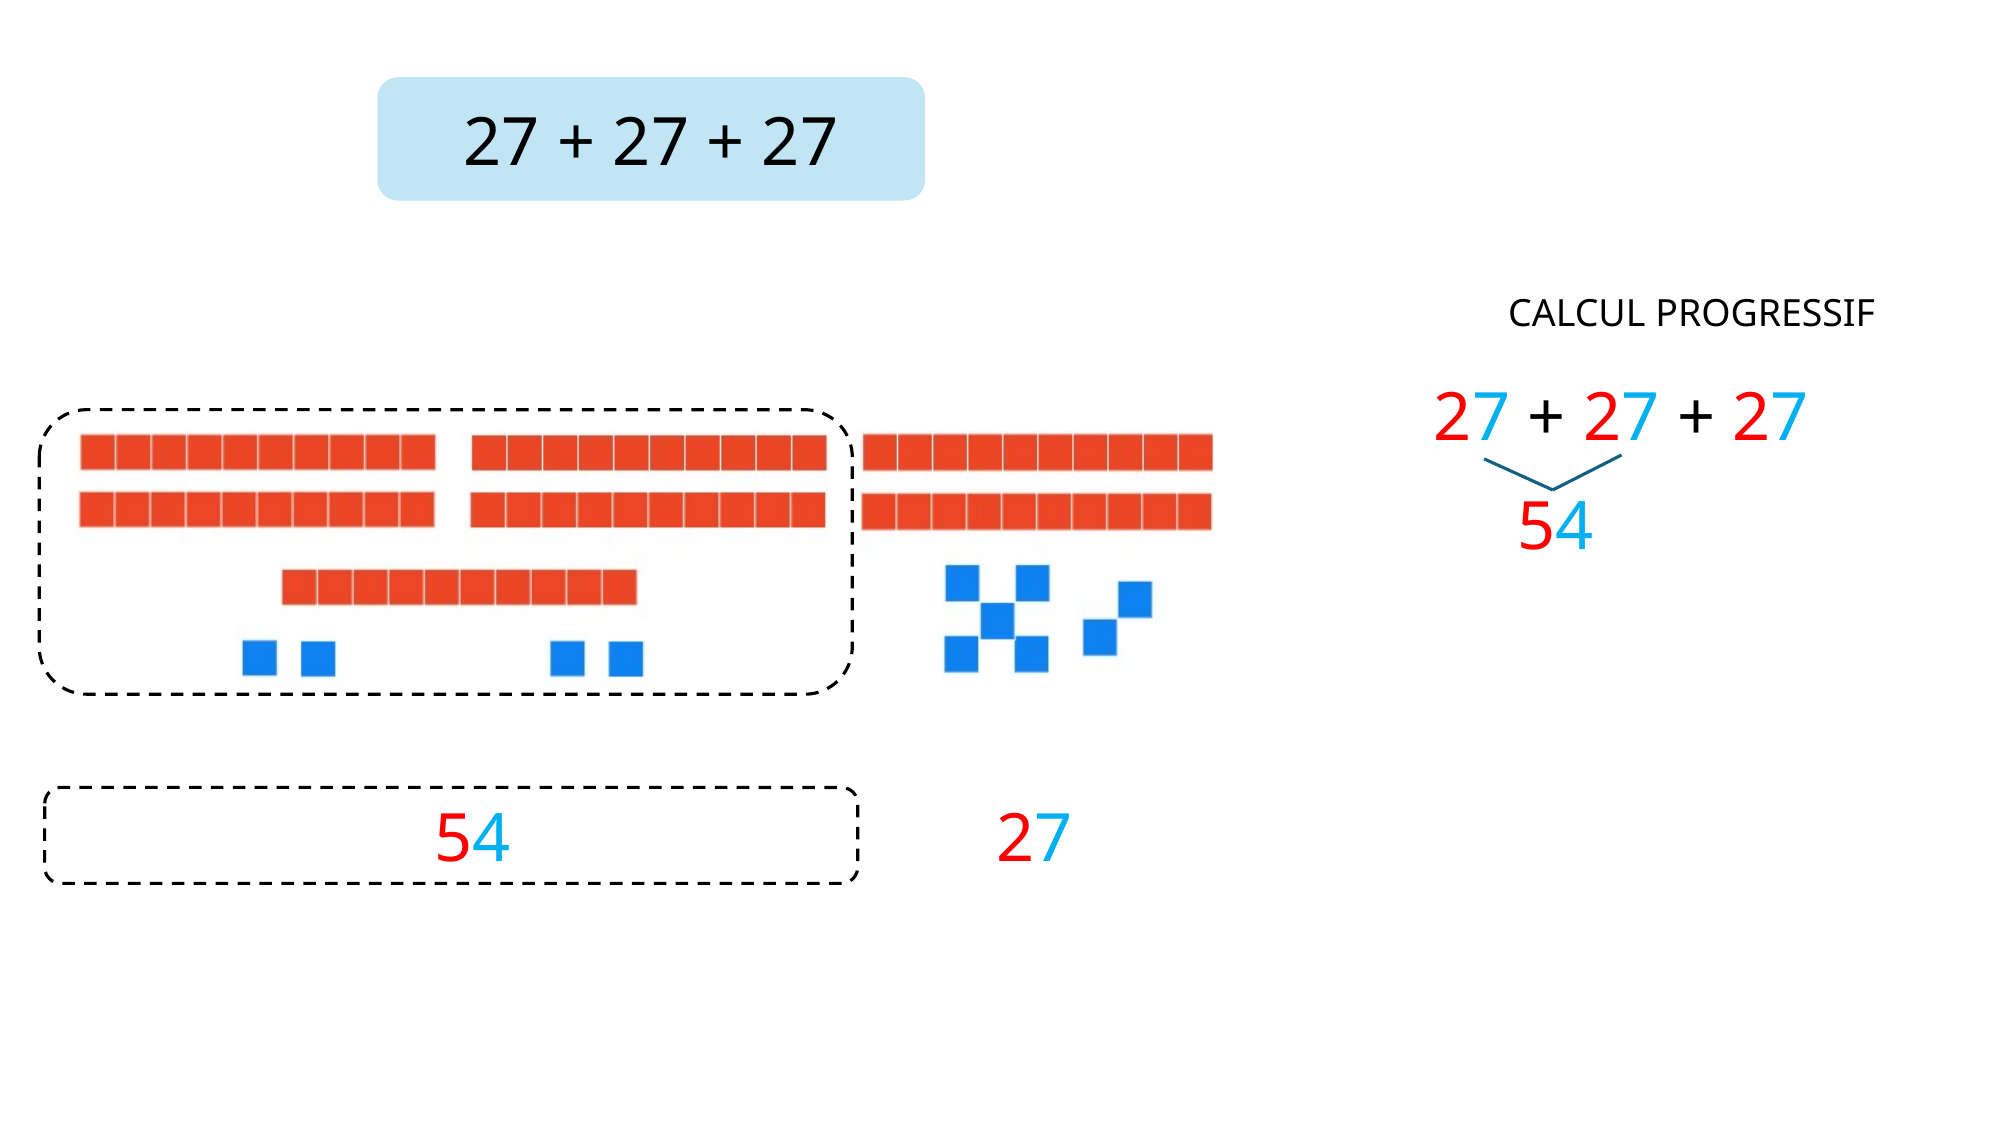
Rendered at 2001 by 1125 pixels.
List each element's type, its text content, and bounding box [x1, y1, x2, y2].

text_box 27 + 27 + 27 [375, 75, 927, 203]
text_box [43, 785, 860, 885]
text_box 27 + 27 + 27 [1286, 365, 1957, 461]
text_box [1483, 458, 1552, 491]
text_box 54 [1283, 475, 1839, 571]
text_box [37, 412, 67, 692]
text_box 27 [887, 787, 1183, 883]
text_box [1552, 454, 1622, 491]
picture [67, 358, 1283, 751]
text_box CALCUL PROGRESSIF [1493, 281, 1933, 341]
